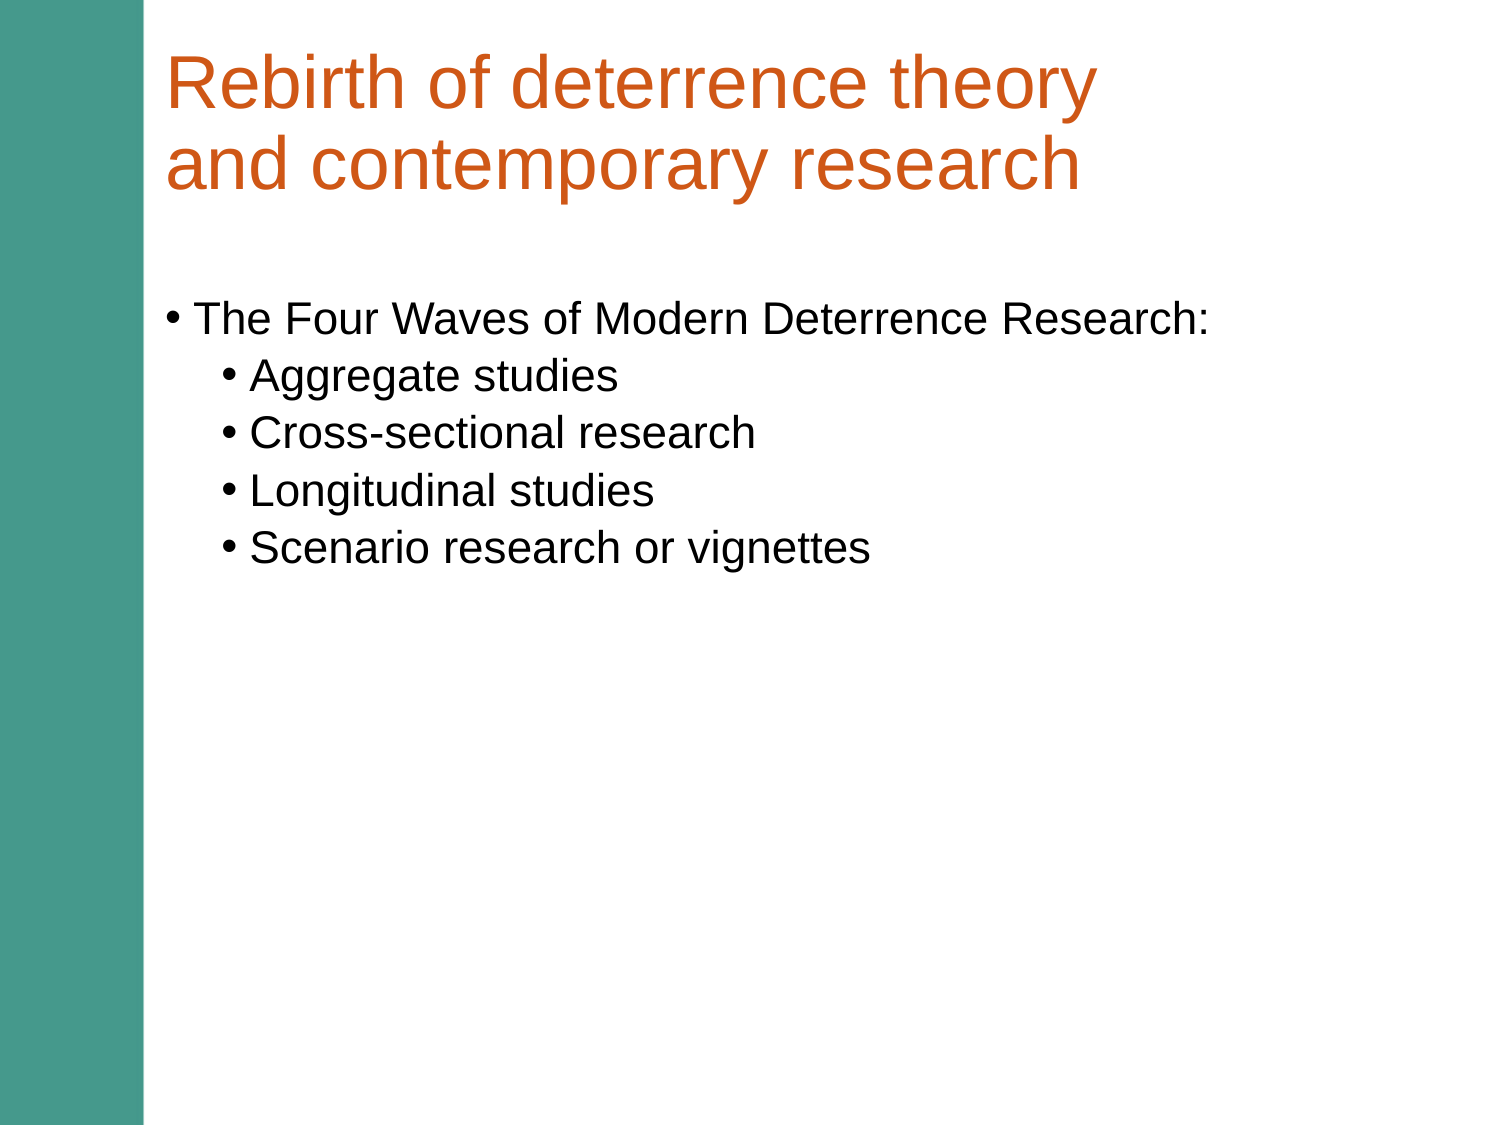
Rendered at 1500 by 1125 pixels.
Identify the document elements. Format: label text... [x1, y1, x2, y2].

picture [0, 0, 1500, 1125]
list The Four Waves of Modern Deterrence Research: Aggregate studies Cross-sectional research Longitudinal studies Scenario research or vignettes [150, 287, 1444, 1002]
title Rebirth of deterrence theory and contemporary research [150, 50, 1500, 200]
